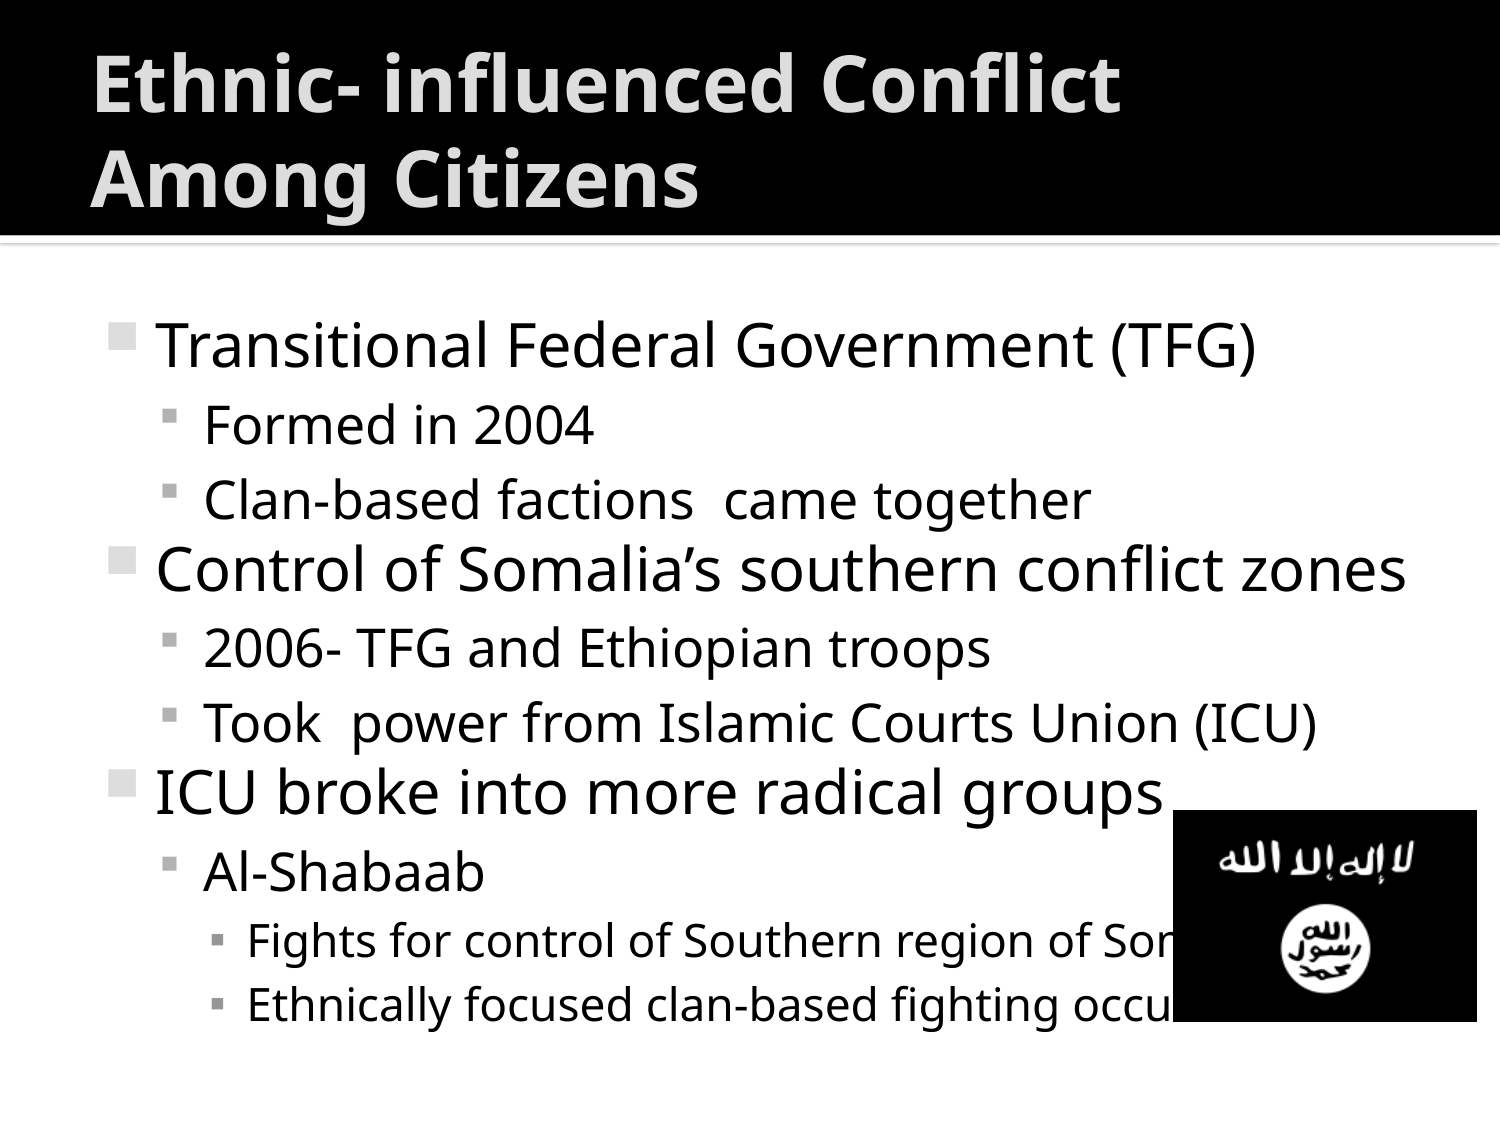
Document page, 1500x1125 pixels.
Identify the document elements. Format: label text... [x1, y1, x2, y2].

title Ethnic- influenced Conflict Among Citizens [75, 25, 1425, 231]
list Transitional Federal Government (TFG) Formed in 2004 Clan-based factions came together Control of Somalia’s southern conflict zones 2006- TFG and Ethiopian troops Took power from Islamic Courts Union (ICU) ICU broke into more radical groups Al-Shabaab Fights for control of Southern region of Somalia Ethnically focused clan-based fighting occurs [75, 291, 1425, 1050]
picture [1187, 824, 1463, 1009]
